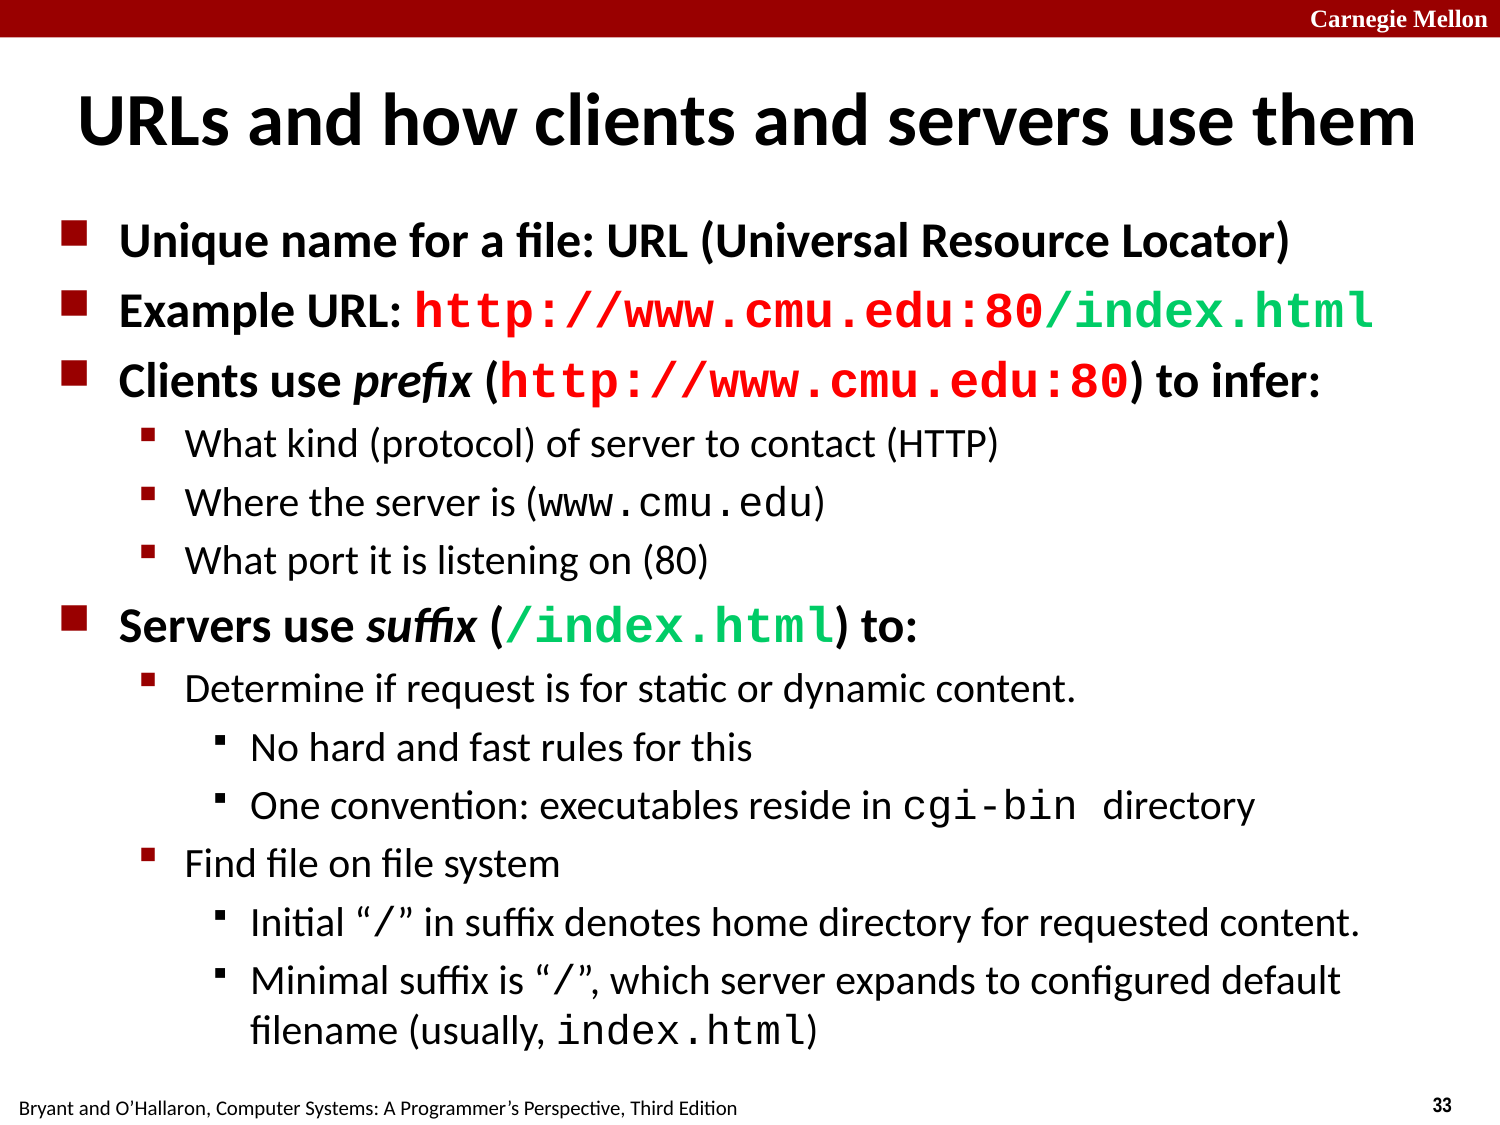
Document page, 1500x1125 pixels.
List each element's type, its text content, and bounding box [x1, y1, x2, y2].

title URLs and how clients and servers use them [62, 68, 1438, 163]
list Unique name for a file: URL (Universal Resource Locator) Example URL: http://www.cmu.edu:80/index.html Clients use prefix (http://www.cmu.edu:80) to infer: What kind (protocol) of server to contact (HTTP) Where the server is (www.cmu.edu) What port it is listening on (80) Servers use suffix (/index.html) to: Determine if request is for static or dynamic content. No hard and fast rules for this One convention: executables reside in cgi-bin directory Find file on file system Initial “/” in suffix denotes home directory for requested content. Minimal suffix is “/”, which server expands to configured default filename (usually, index.html) [47, 199, 1411, 1088]
